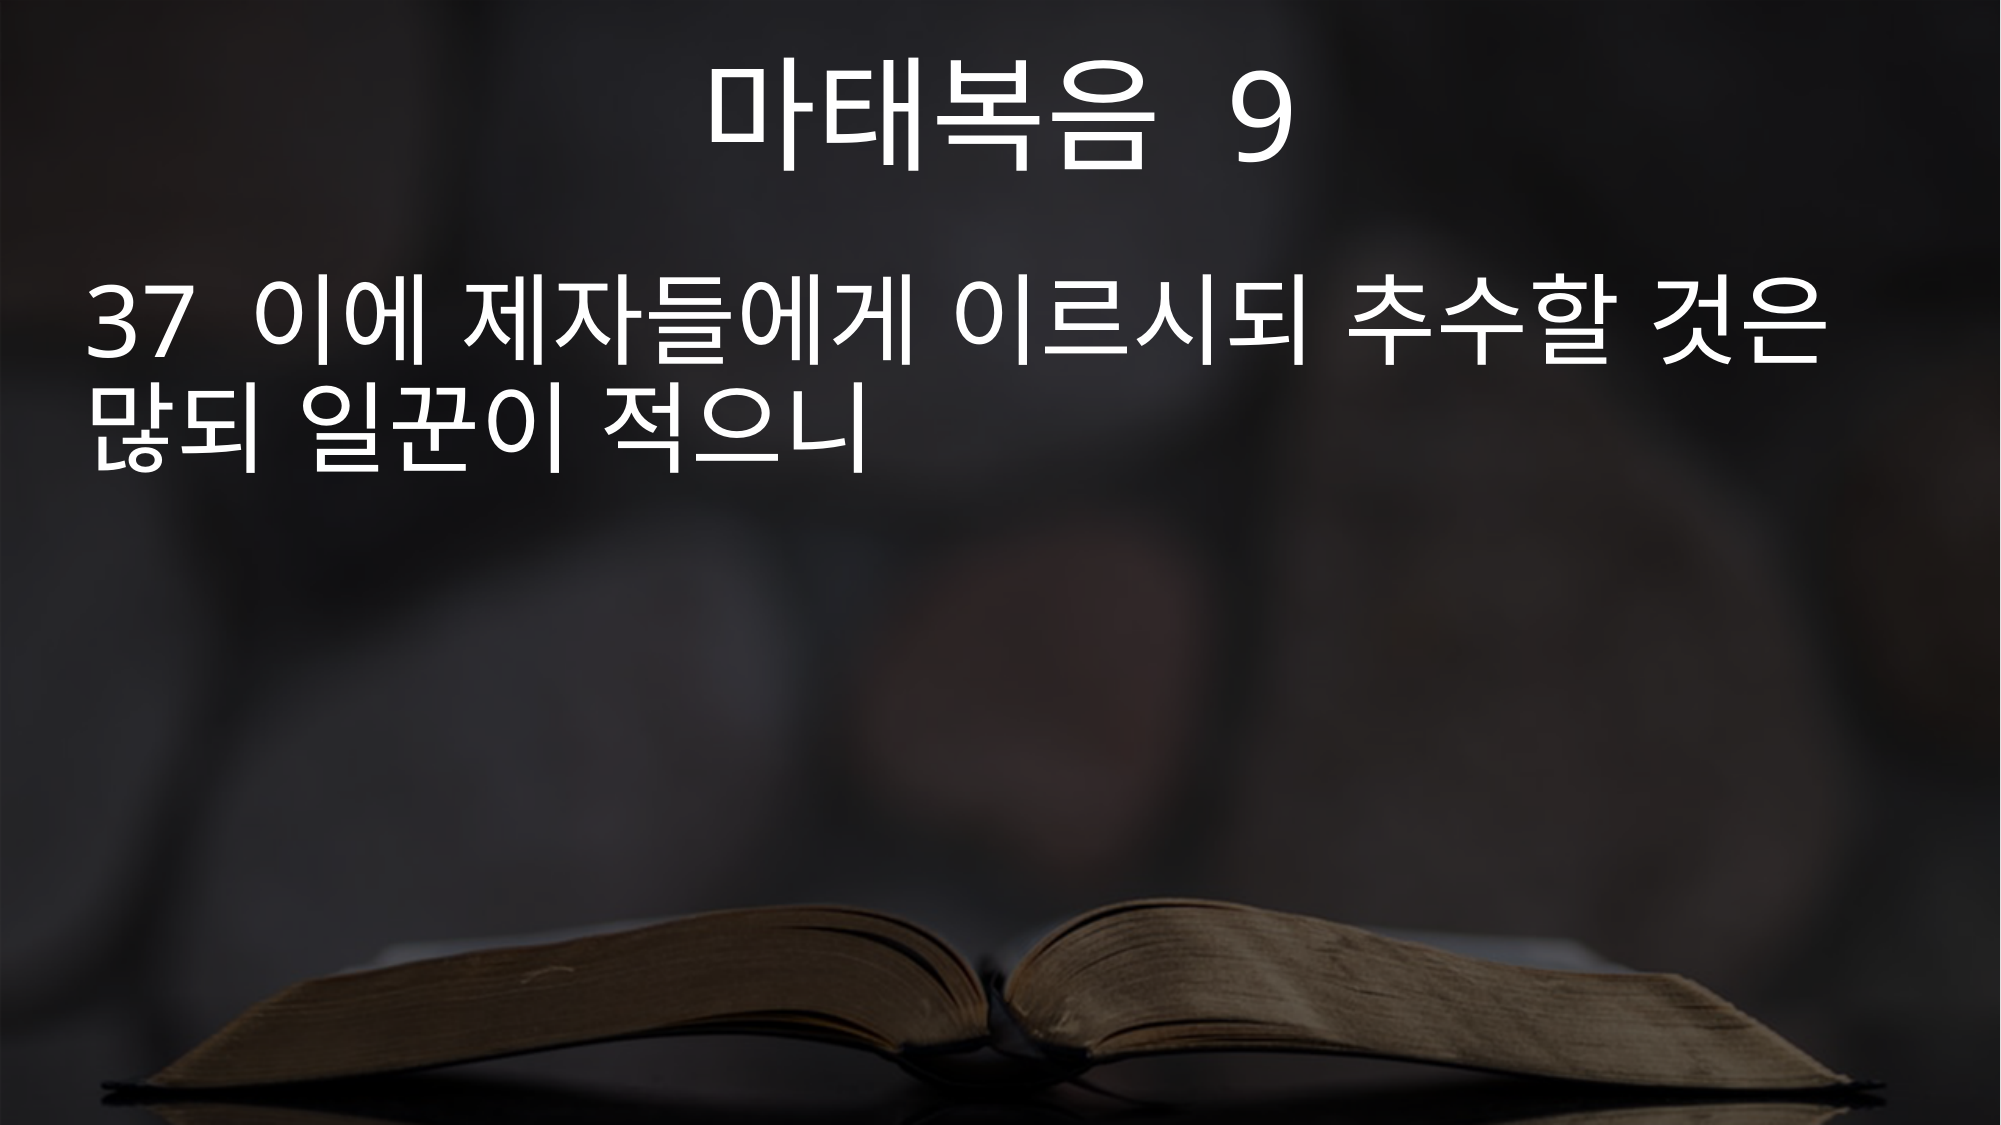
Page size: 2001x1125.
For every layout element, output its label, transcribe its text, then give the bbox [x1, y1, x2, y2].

footer 마태복음 9 [0, 32, 2000, 192]
list 37 이에 제자들에게 이르시되 추수할 것은 많되 일꾼이 적으니 [69, 263, 1953, 423]
picture [0, 0, 2001, 1125]
